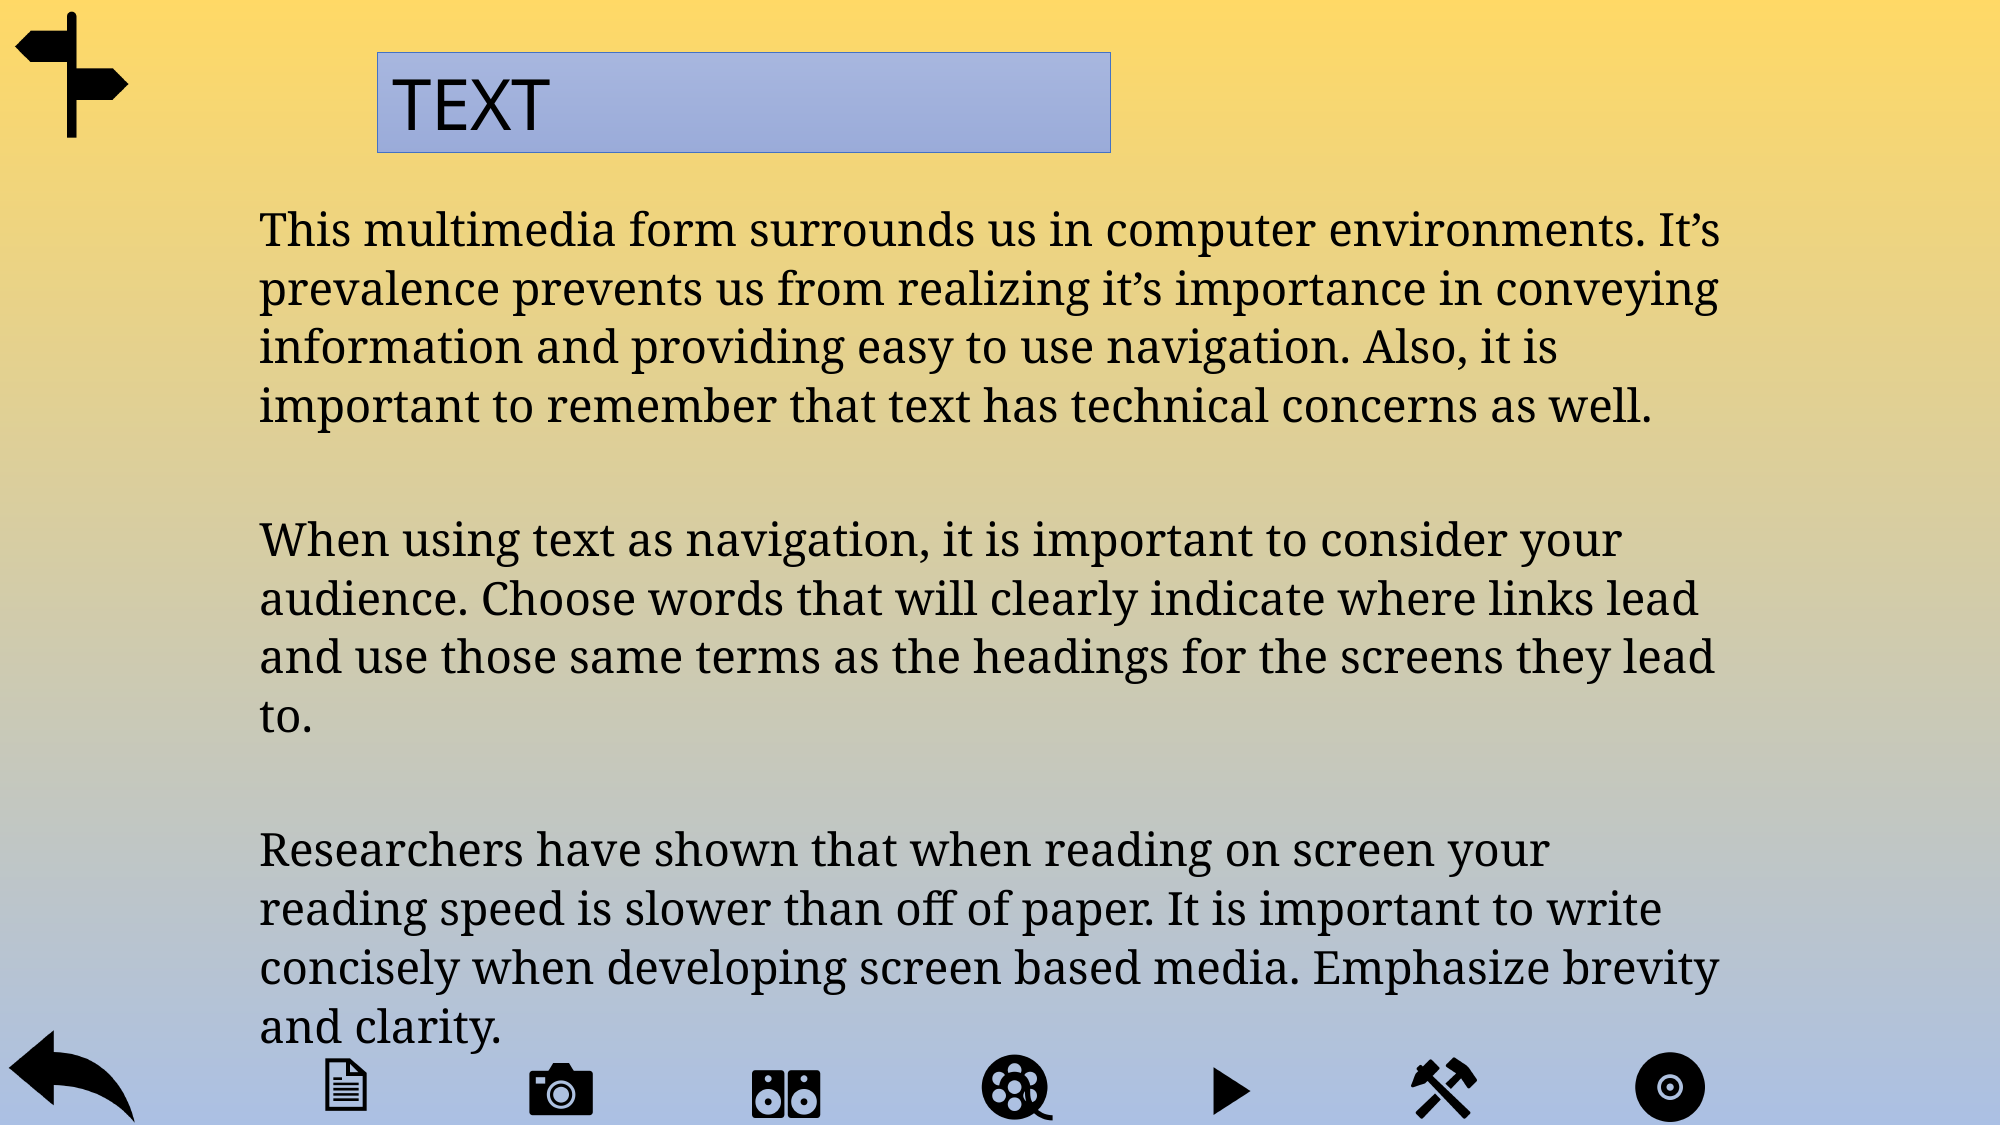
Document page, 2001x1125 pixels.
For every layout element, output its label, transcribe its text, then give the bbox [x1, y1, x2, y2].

picture [1626, 1043, 1714, 1125]
picture [1408, 1052, 1480, 1124]
picture [1201, 1060, 1263, 1122]
picture [0, 0, 147, 150]
picture [523, 1051, 599, 1125]
picture [314, 1053, 378, 1117]
picture [745, 1053, 827, 1125]
picture [973, 1046, 1056, 1125]
text_box This multimedia form surrounds us in computer environments. It’s prevalence prevents us from realizing it’s importance in conveying information and providing easy to use navigation. Also, it is important to remember that text has technical concerns as well. When using text as navigation, it is important to consider your audience. Choose words that will clearly indicate where links lead and use those same terms as the headings for the screens they lead to. Researchers have shown that when reading on screen your reading speed is slower than off of paper. It is important to write concisely when developing screen based media. Emphasize brevity and clarity. [244, 189, 1745, 1060]
picture [0, 1000, 147, 1125]
text_box TEXT [377, 52, 1111, 153]
